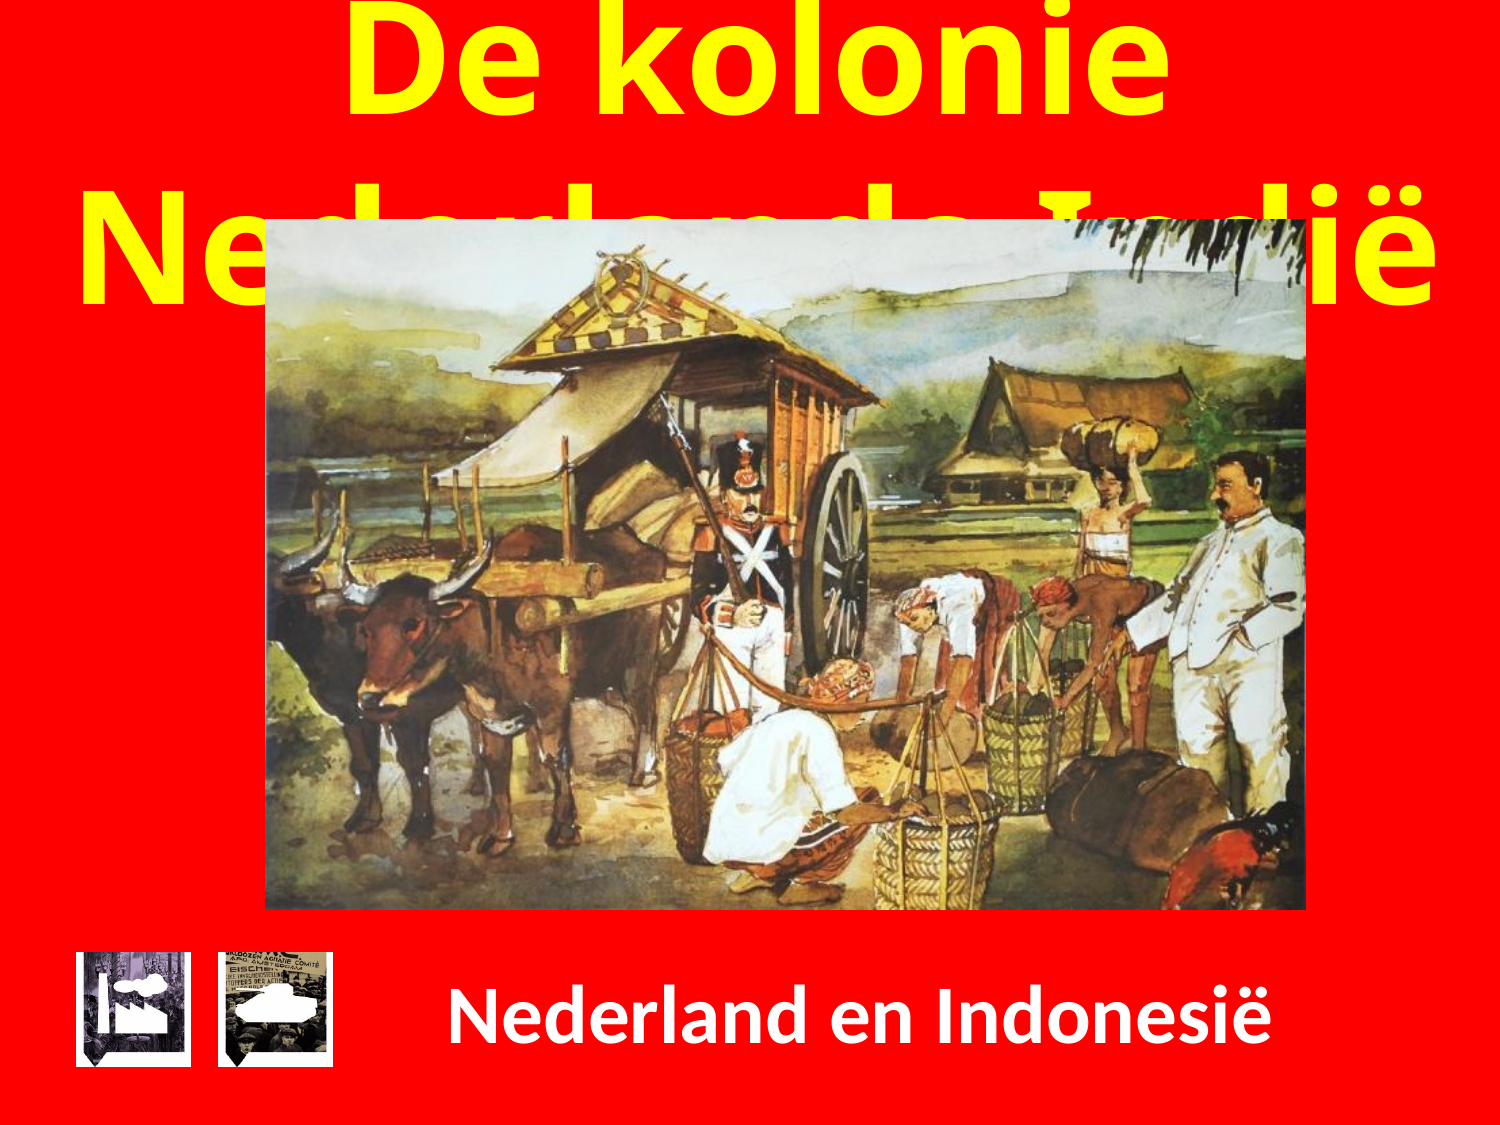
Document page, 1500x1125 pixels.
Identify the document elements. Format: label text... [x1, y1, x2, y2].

picture [76, 951, 191, 1067]
picture [265, 219, 1307, 911]
subtitle Nederland en Indonesië [360, 952, 1361, 1067]
title De kolonie Nederlands-Indië [29, 25, 1483, 267]
picture [218, 951, 333, 1067]
